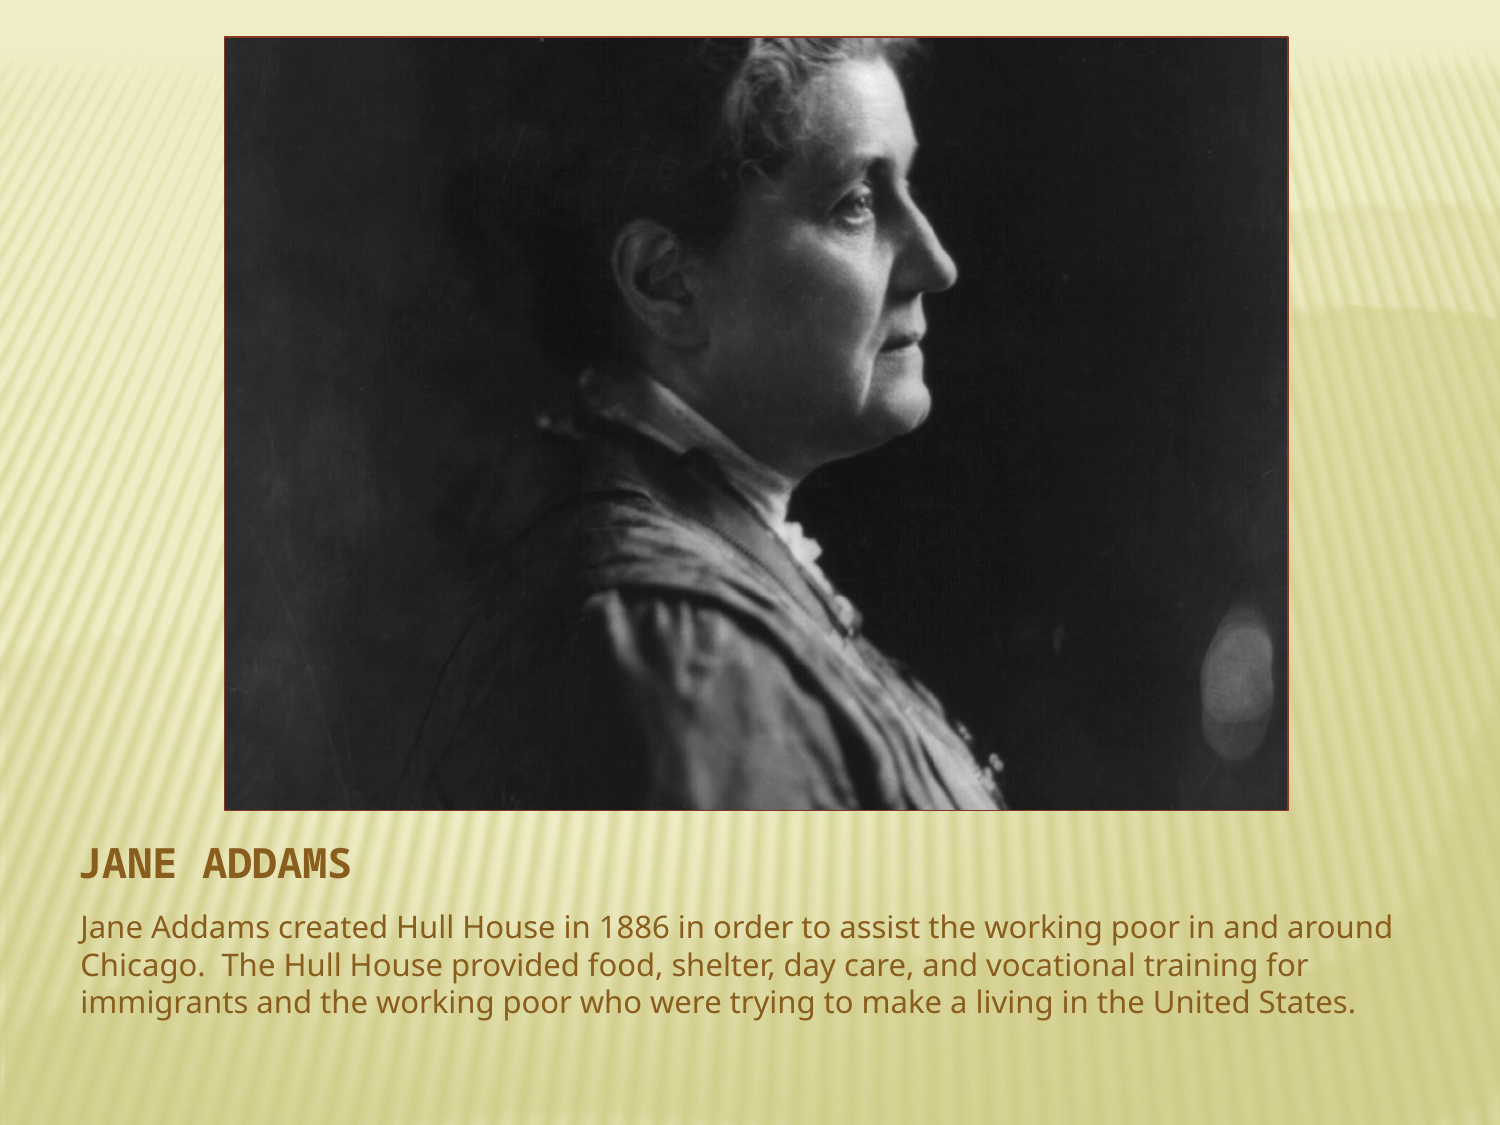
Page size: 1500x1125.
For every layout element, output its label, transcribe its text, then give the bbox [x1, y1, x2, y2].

picture [224, 37, 1288, 811]
list Jane Addams created Hull House in 1886 in order to assist the working poor in and around Chicago. The Hull House provided food, shelter, day care, and vocational training for immigrants and the working poor who were trying to make a living in the United States. [62, 907, 1425, 1034]
title Jane Addams [62, 819, 1025, 905]
